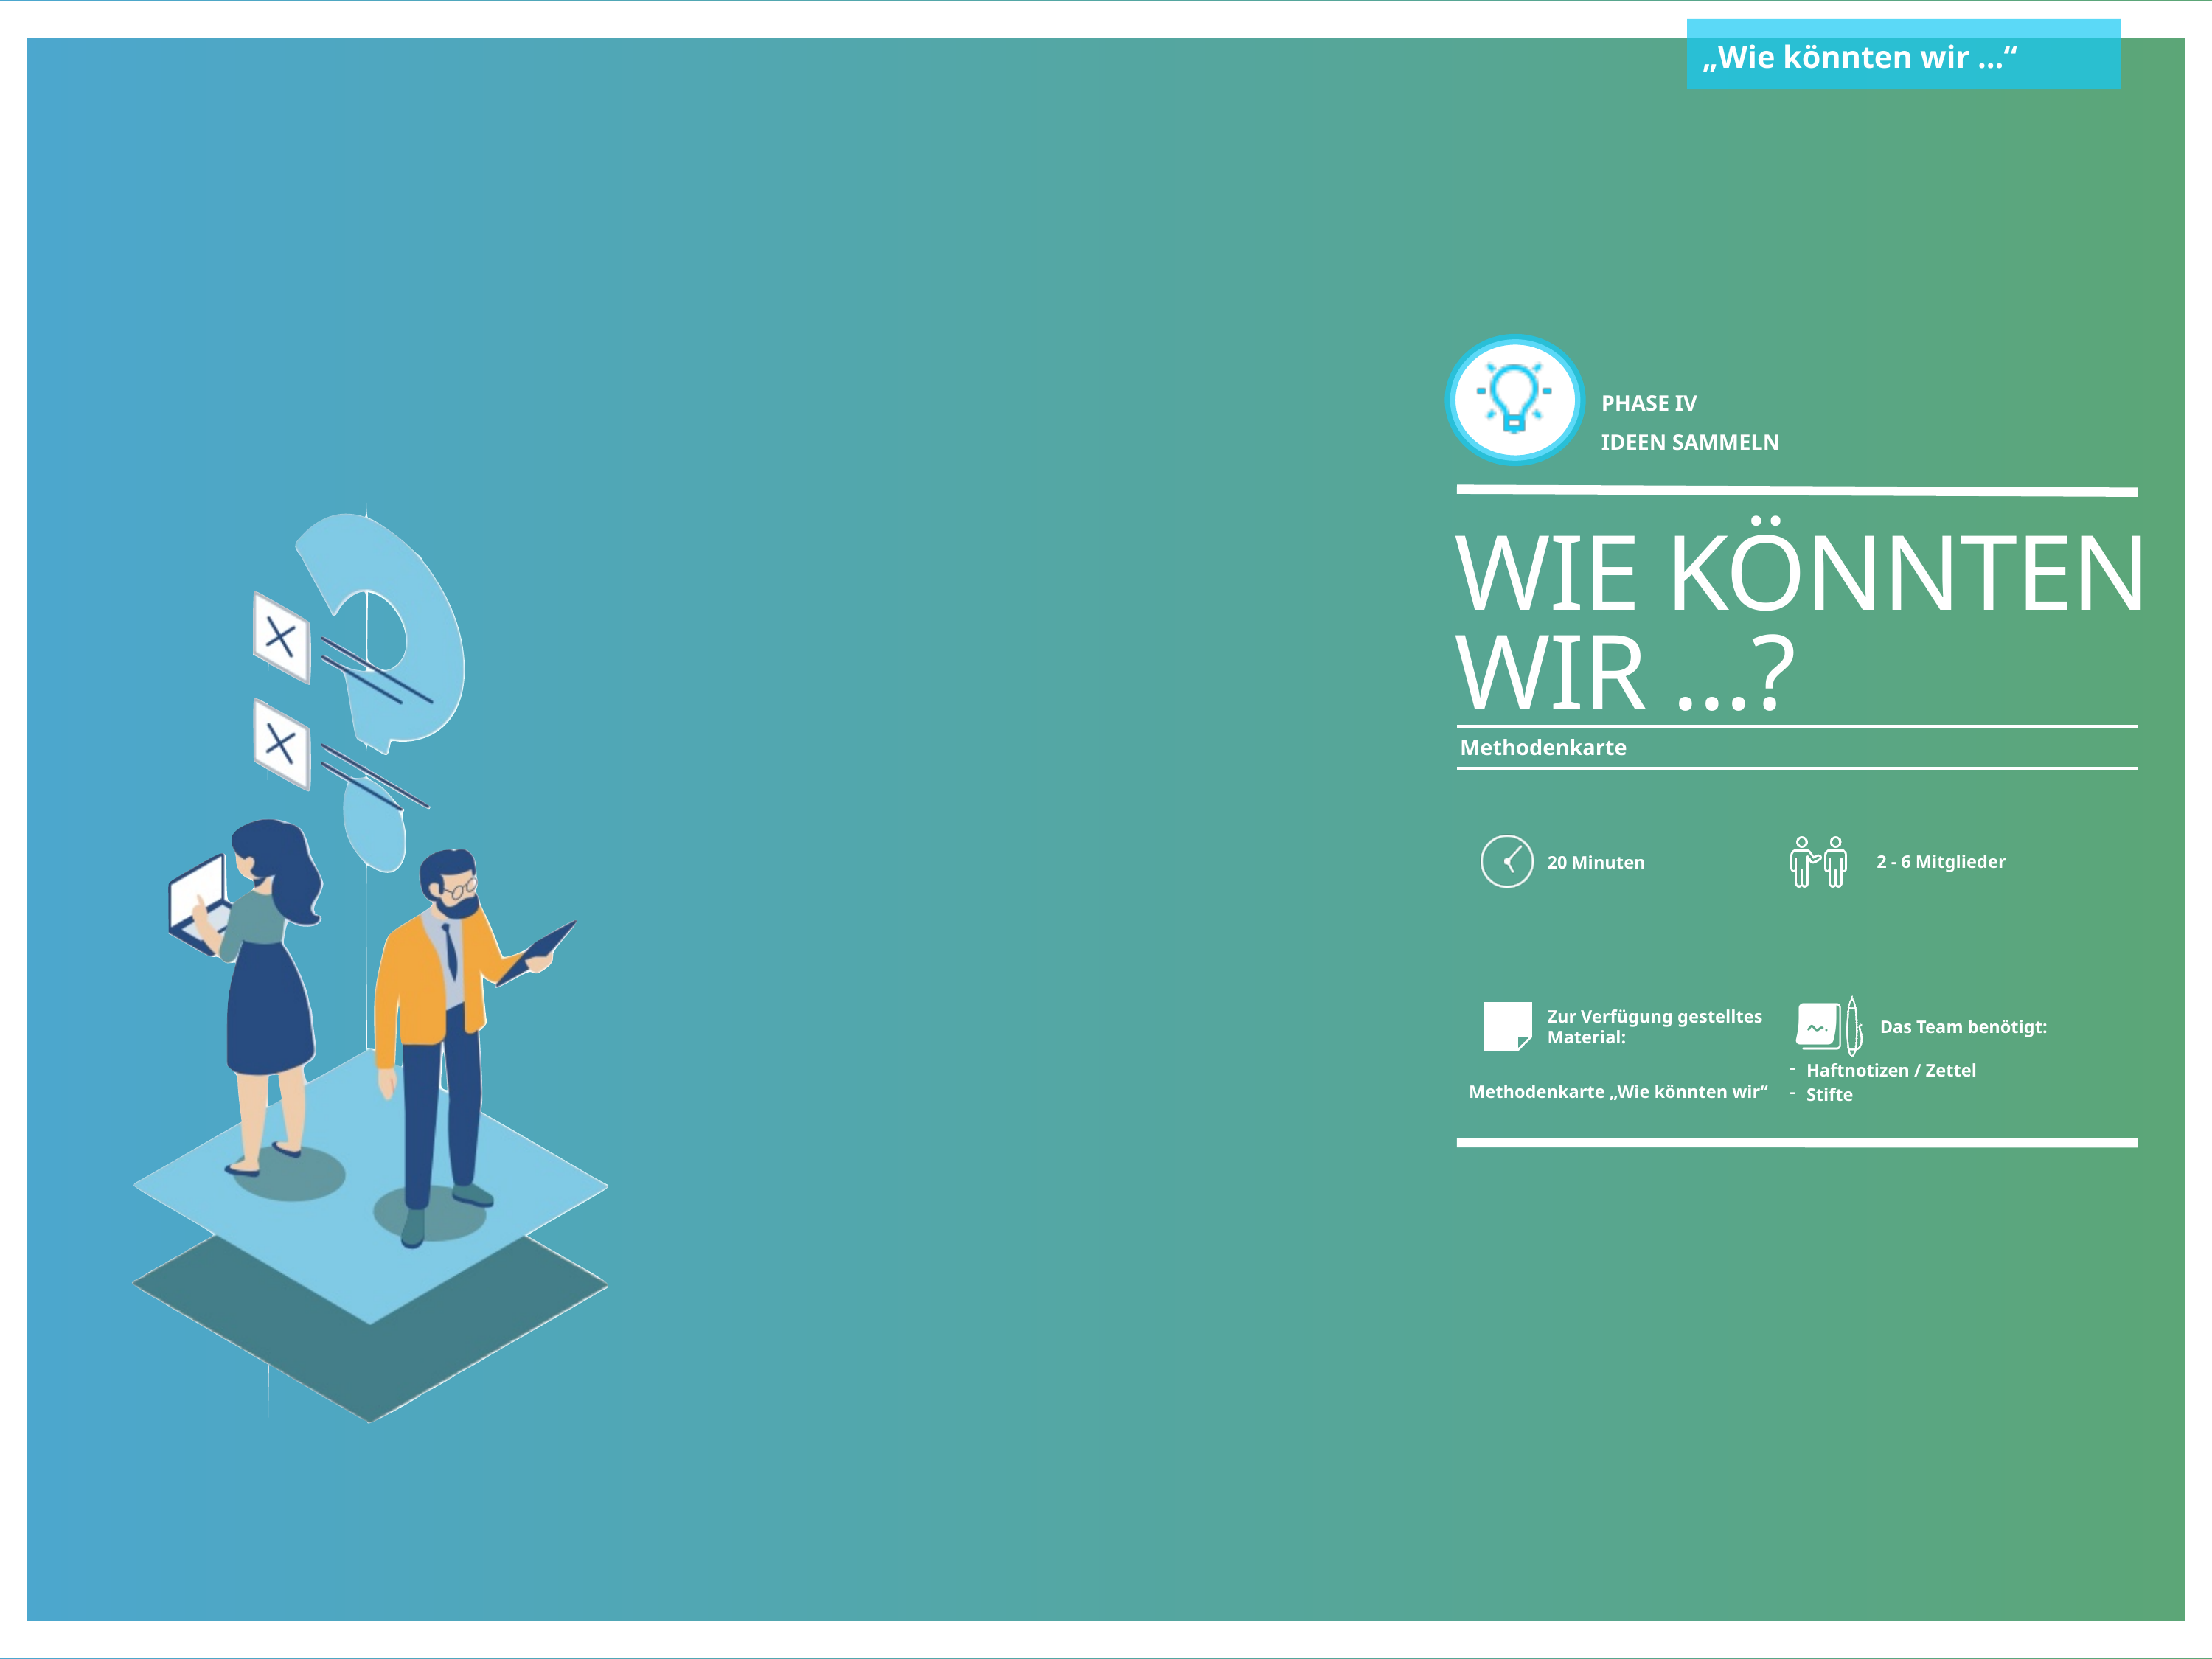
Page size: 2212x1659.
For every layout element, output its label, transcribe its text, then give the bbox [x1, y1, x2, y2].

text_box WIE KÖNNTEN WIR ...? [1450, 513, 2187, 747]
picture [131, 479, 609, 1437]
picture [1473, 358, 1557, 442]
text_box [1450, 339, 1581, 445]
text_box Das Team benötigt: [1879, 1011, 2121, 1042]
text_box Haftnotizen / Zettel Stifte [1784, 1055, 1982, 1110]
picture [1795, 993, 1877, 1055]
text_box Methodenkarte [1455, 729, 1835, 765]
text_box Zur Verfügung gestelltes Material: [1543, 1001, 1789, 1052]
text_box [7, 19, 2204, 1640]
text_box 2 - 6 Mitglieder [1872, 846, 2053, 877]
text_box PHASE IV IDEEN SAMMELN [1596, 385, 1976, 459]
text_box „Wie könnten wir …“ [1697, 32, 2212, 79]
text_box Methodenkarte „Wie könnten wir“ [1464, 1077, 1773, 1107]
text_box 20 Minuten [1543, 846, 1724, 877]
text_box [1475, 448, 1555, 461]
picture [1478, 997, 1537, 1056]
text_box [1687, 18, 2121, 90]
picture [1478, 832, 1537, 891]
picture [1789, 832, 1847, 891]
